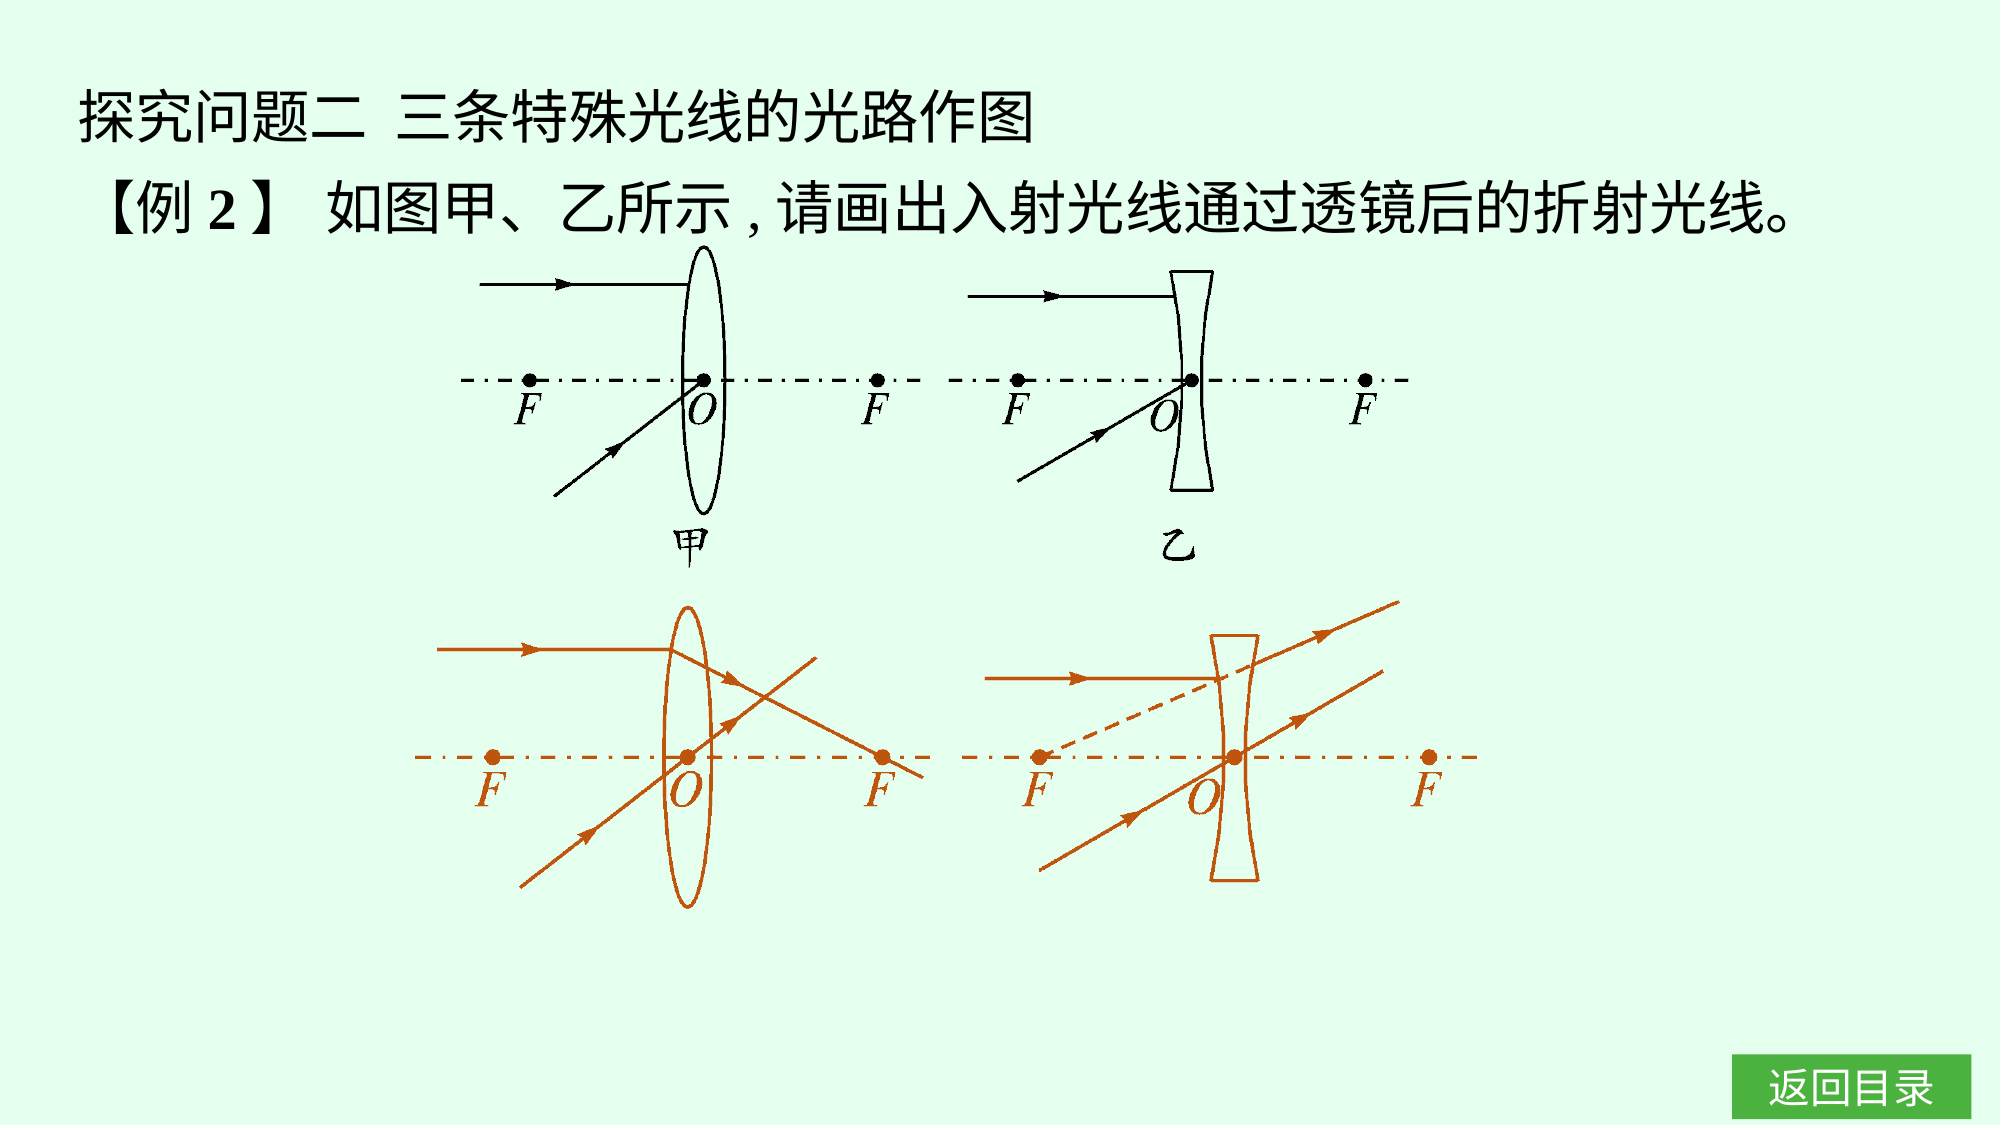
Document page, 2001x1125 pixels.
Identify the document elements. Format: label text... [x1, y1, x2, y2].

text_box 探究问题二 三条特殊光线的光路作图 【例2】 如图甲、乙所示,请画出入射光线通过透镜后的折射光线。 [62, 51, 1938, 249]
picture [415, 595, 1480, 911]
picture [456, 244, 1411, 572]
